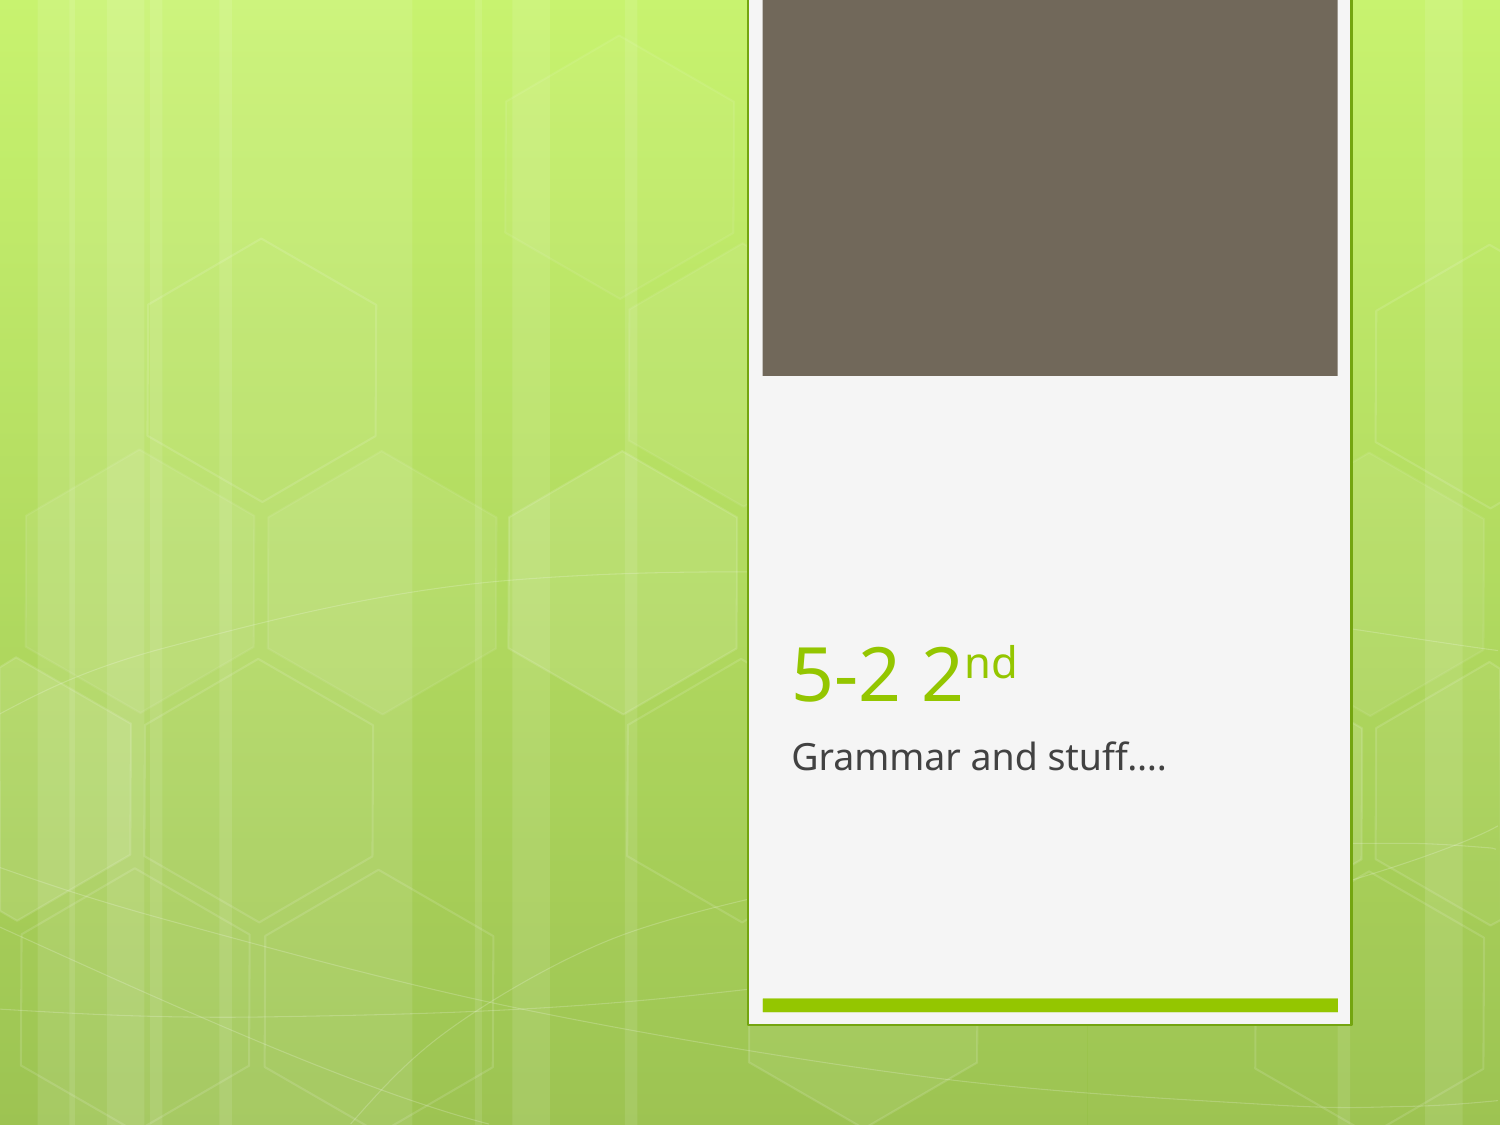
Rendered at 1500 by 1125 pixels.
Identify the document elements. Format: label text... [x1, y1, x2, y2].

subtitle Grammar and stuff…. [776, 725, 1320, 933]
title 5-2 2nd [776, 444, 1320, 724]
